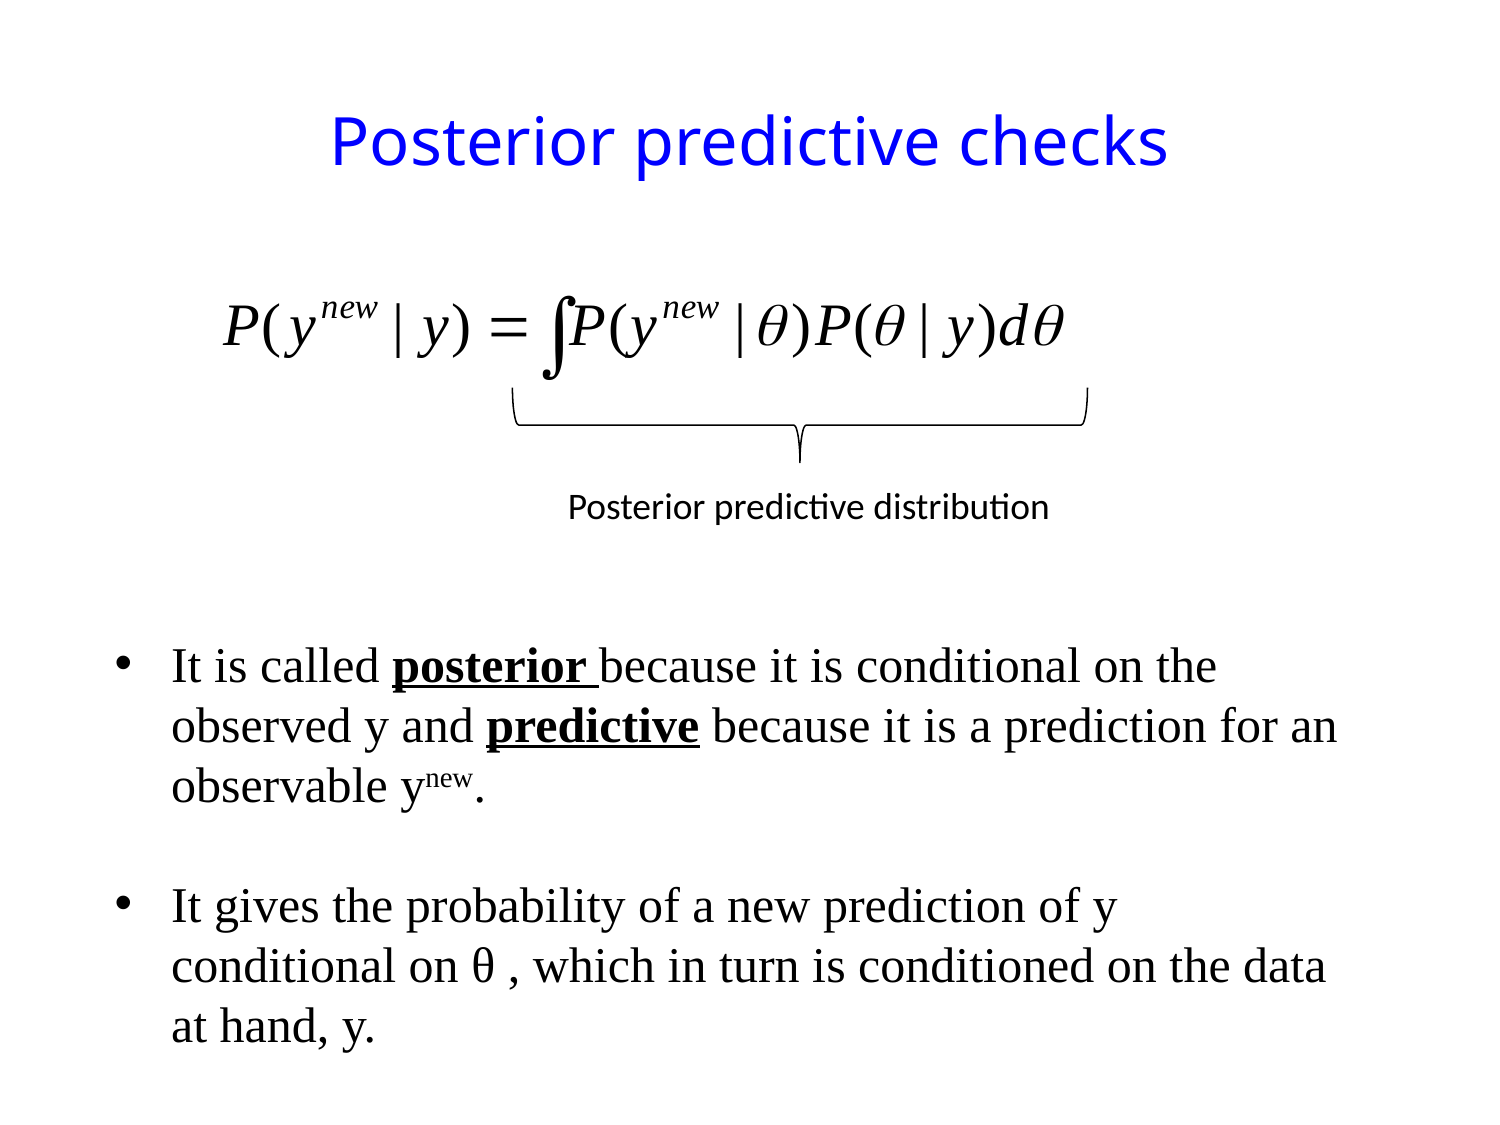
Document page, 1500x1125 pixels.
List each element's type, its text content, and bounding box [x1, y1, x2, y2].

text_box Posterior predictive distribution [553, 474, 1066, 535]
text_box [511, 387, 1089, 464]
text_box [212, 274, 1076, 386]
text_box It is called posterior because it is conditional on the observed y and predictive because it is a prediction for an observable ynew. It gives the probability of a new prediction of y conditional on θ , which in turn is conditioned on the data at hand, y. [99, 624, 1363, 1060]
title Posterior predictive checks [75, 45, 1425, 233]
